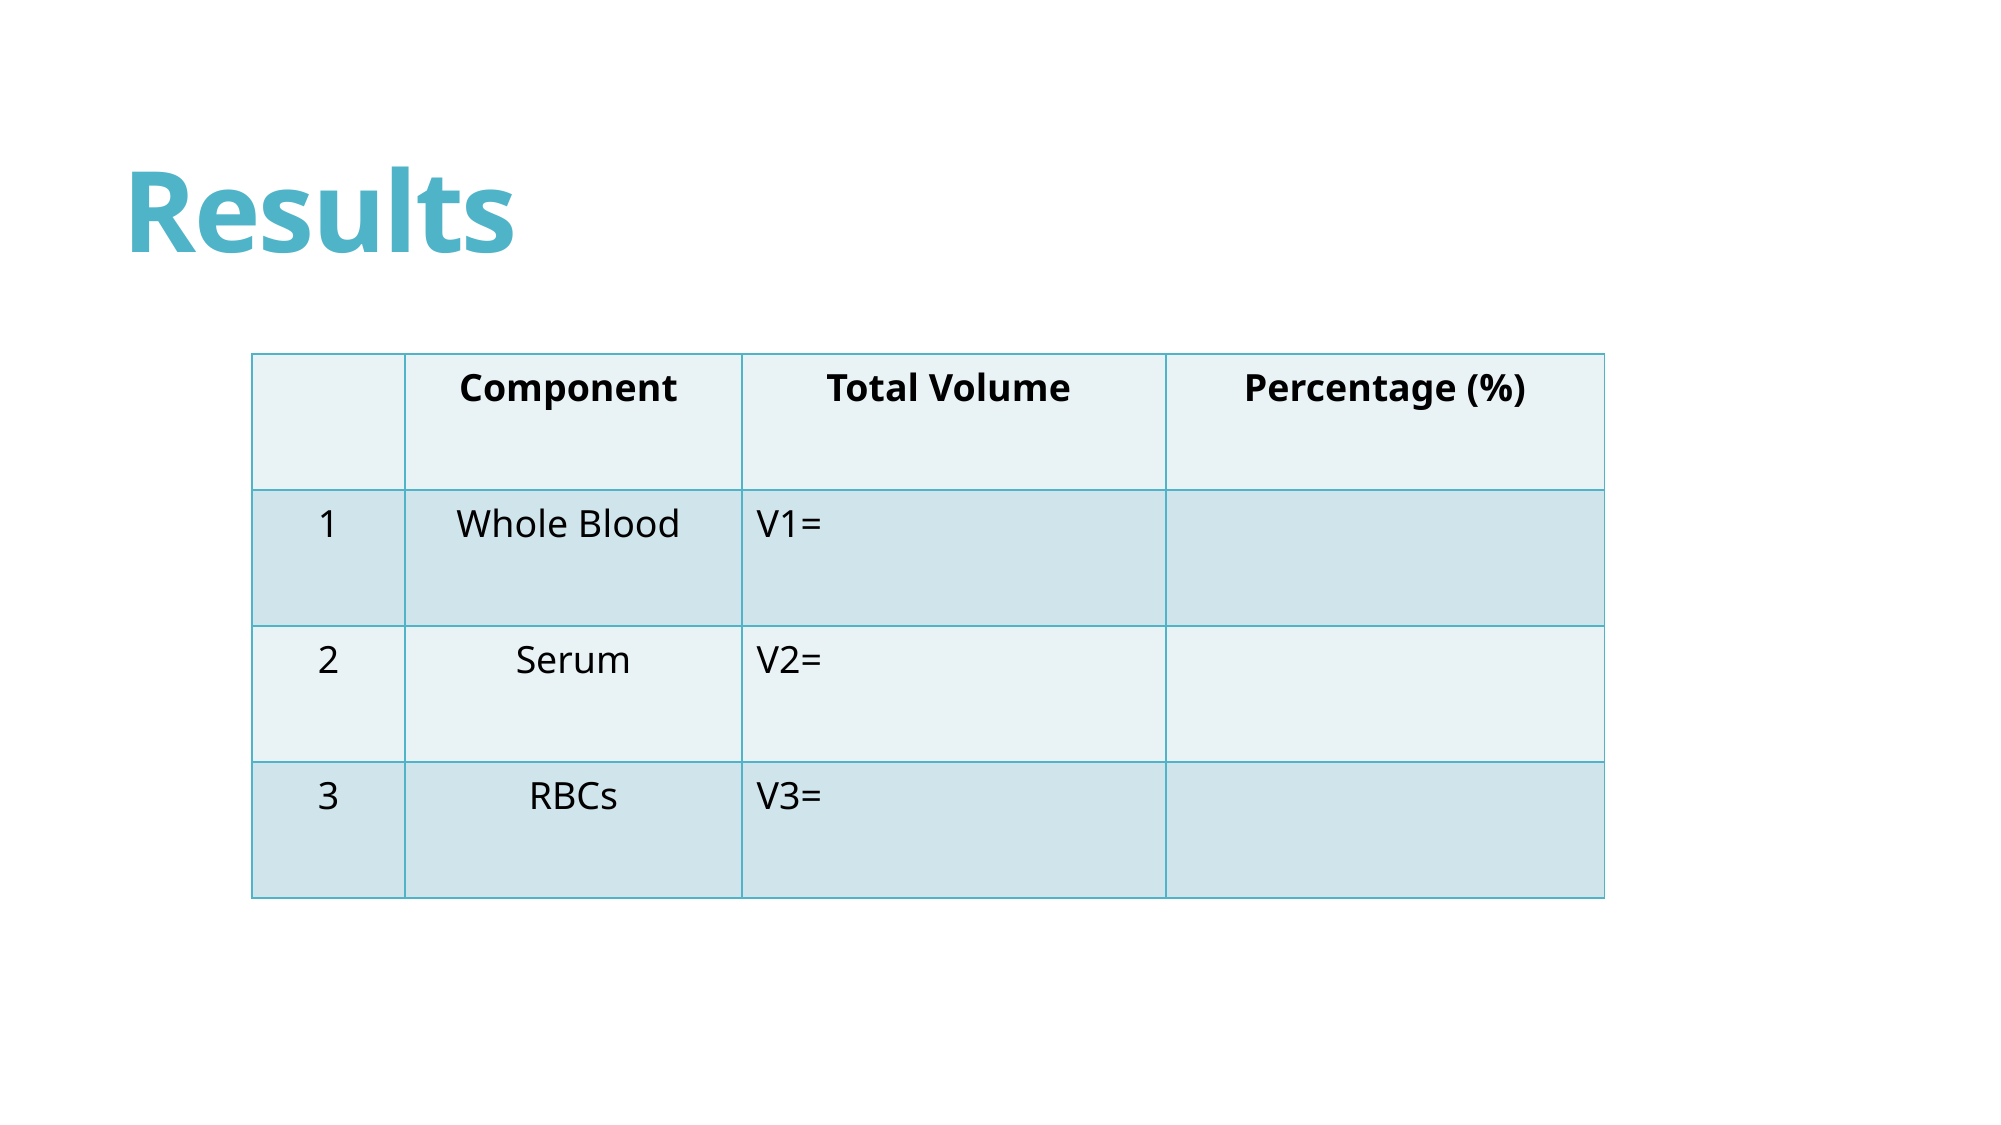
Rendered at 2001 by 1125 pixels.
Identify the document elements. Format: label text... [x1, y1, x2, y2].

table_cell [1167, 627, 1604, 761]
table_cell [1167, 491, 1604, 625]
table_header Component [406, 355, 741, 489]
table_cell Whole Blood [406, 491, 741, 625]
table_header [253, 355, 404, 489]
title Results [107, 81, 1875, 354]
table_cell V1= [743, 491, 1165, 625]
table_cell 2 [253, 627, 404, 761]
table_cell 3 [253, 763, 404, 897]
table_header Total Volume [743, 355, 1165, 489]
table_header Percentage (%) [1167, 355, 1604, 489]
table_cell V3= [743, 763, 1165, 897]
table_cell Serum [406, 627, 741, 761]
table_cell V2= [743, 627, 1165, 761]
table_cell RBCs [406, 763, 741, 897]
table_cell [1167, 763, 1604, 897]
table_cell 1 [253, 491, 404, 625]
